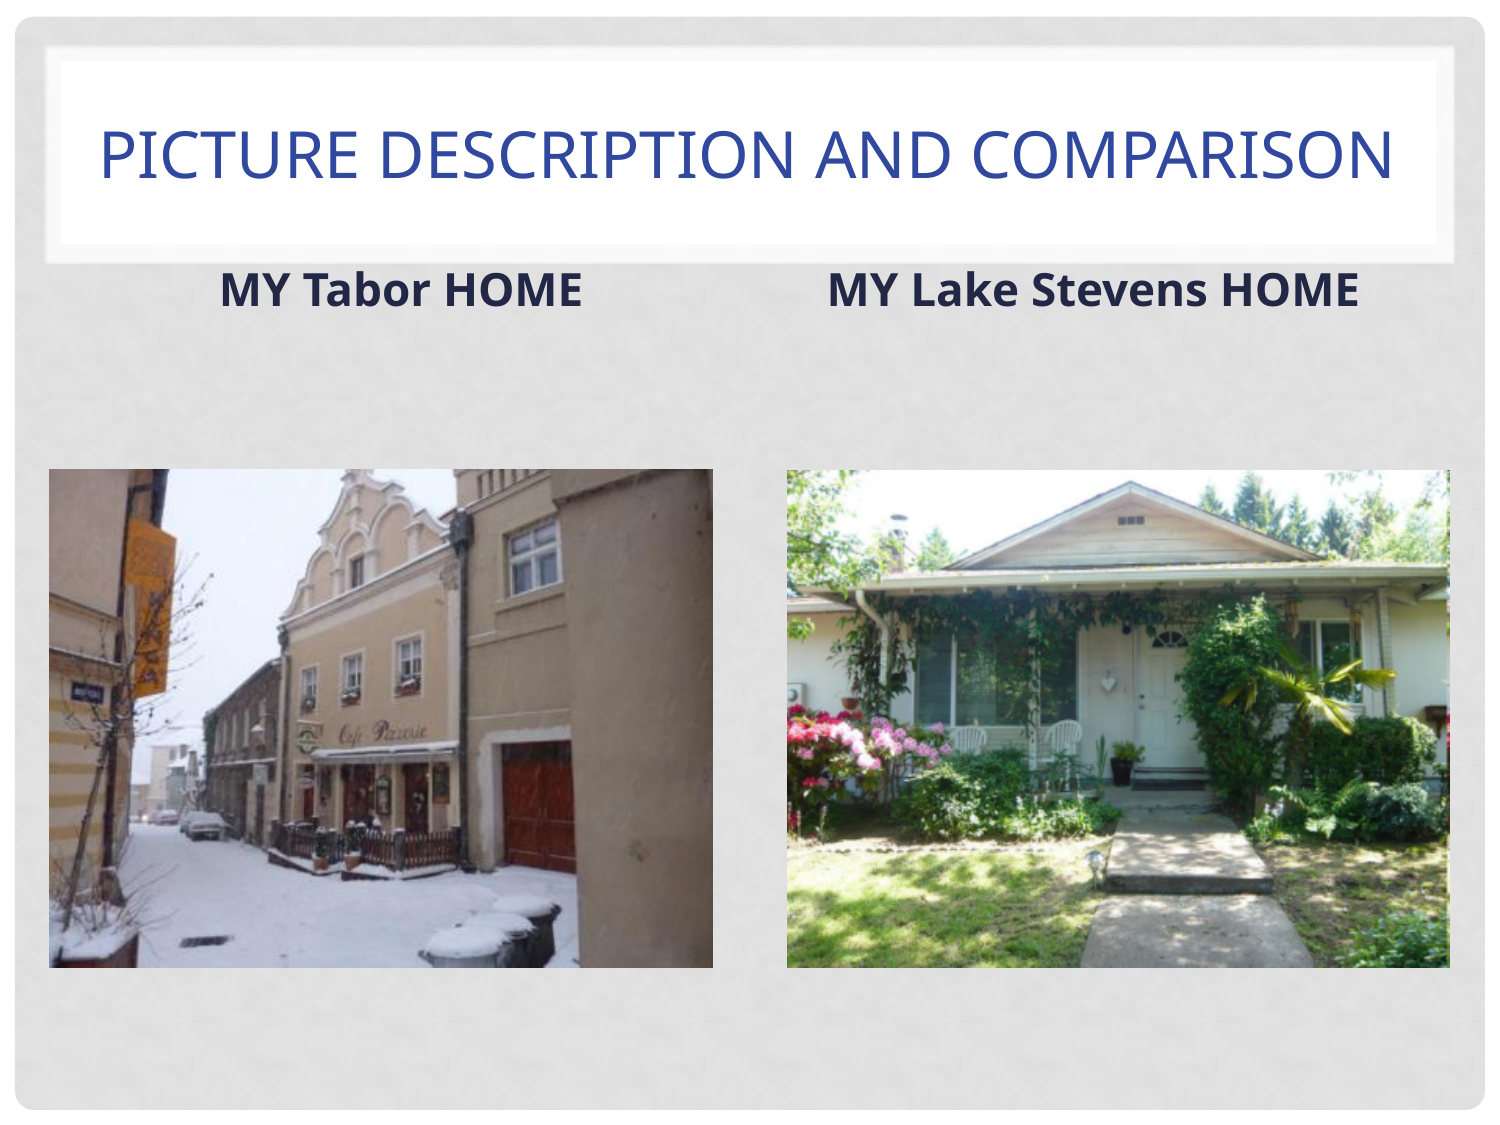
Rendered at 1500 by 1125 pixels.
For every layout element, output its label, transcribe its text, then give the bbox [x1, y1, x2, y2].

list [787, 470, 1451, 968]
list MY Lake Stevens HOME [761, 282, 1425, 388]
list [49, 469, 713, 968]
list MY Tabor HOME [69, 282, 733, 388]
title Picture description and comparison [69, 66, 1425, 238]
